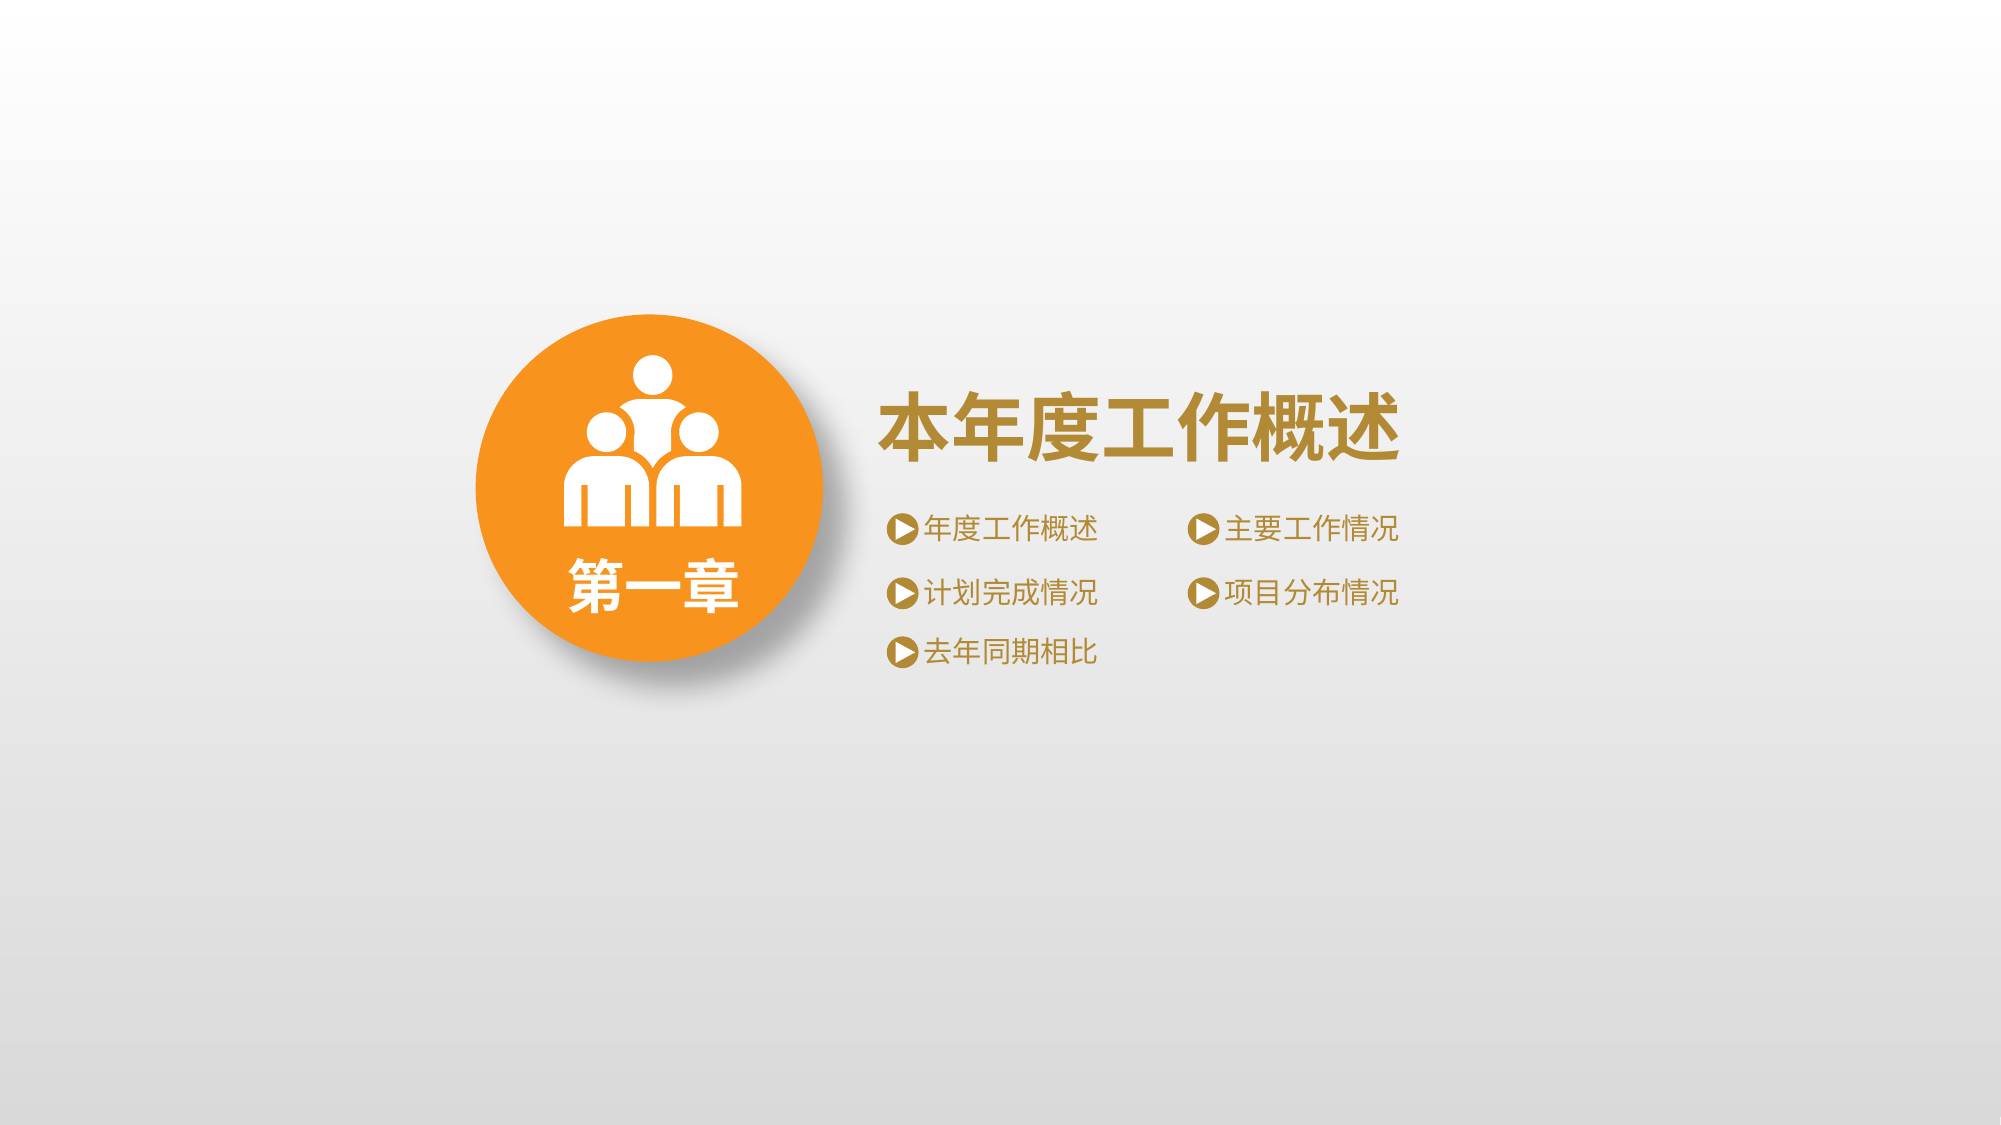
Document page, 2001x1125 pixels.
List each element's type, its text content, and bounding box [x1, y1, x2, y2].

text_box [473, 312, 826, 634]
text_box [1189, 573, 1426, 610]
text_box [633, 355, 673, 395]
text_box [679, 412, 719, 453]
text_box 本年度工作概述 [775, 408, 1504, 487]
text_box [888, 509, 1125, 546]
text_box [564, 456, 650, 527]
text_box [619, 399, 686, 469]
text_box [1189, 509, 1426, 546]
text_box [586, 412, 627, 453]
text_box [888, 574, 1125, 610]
text_box 第一章 [551, 537, 764, 669]
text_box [888, 633, 1125, 669]
text_box [656, 456, 742, 527]
